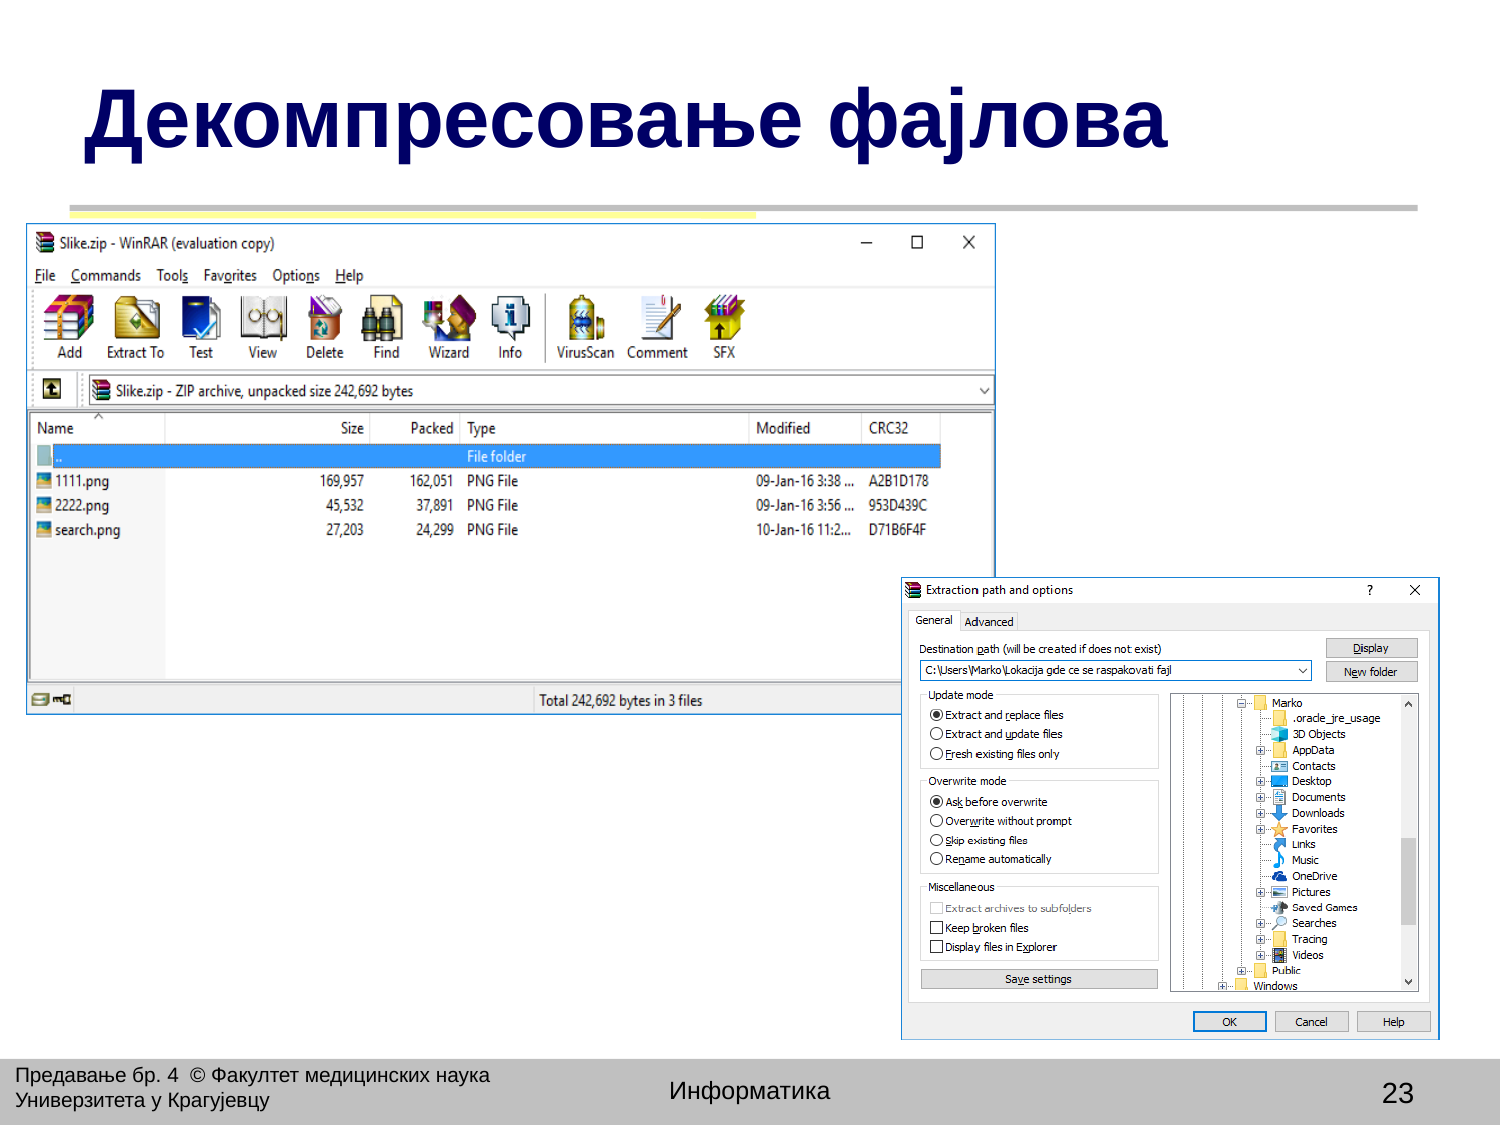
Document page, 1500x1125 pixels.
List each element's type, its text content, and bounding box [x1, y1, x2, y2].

footer Информатика [512, 1066, 988, 1125]
title Декомпресовање фајлова [69, 19, 1426, 208]
picture [26, 222, 1440, 1040]
slide_number 23 [1079, 1066, 1430, 1125]
slide_number Предавање бр. 4 © Факултет медицинских наука Универзитета у Крагујевцу [0, 1053, 602, 1108]
